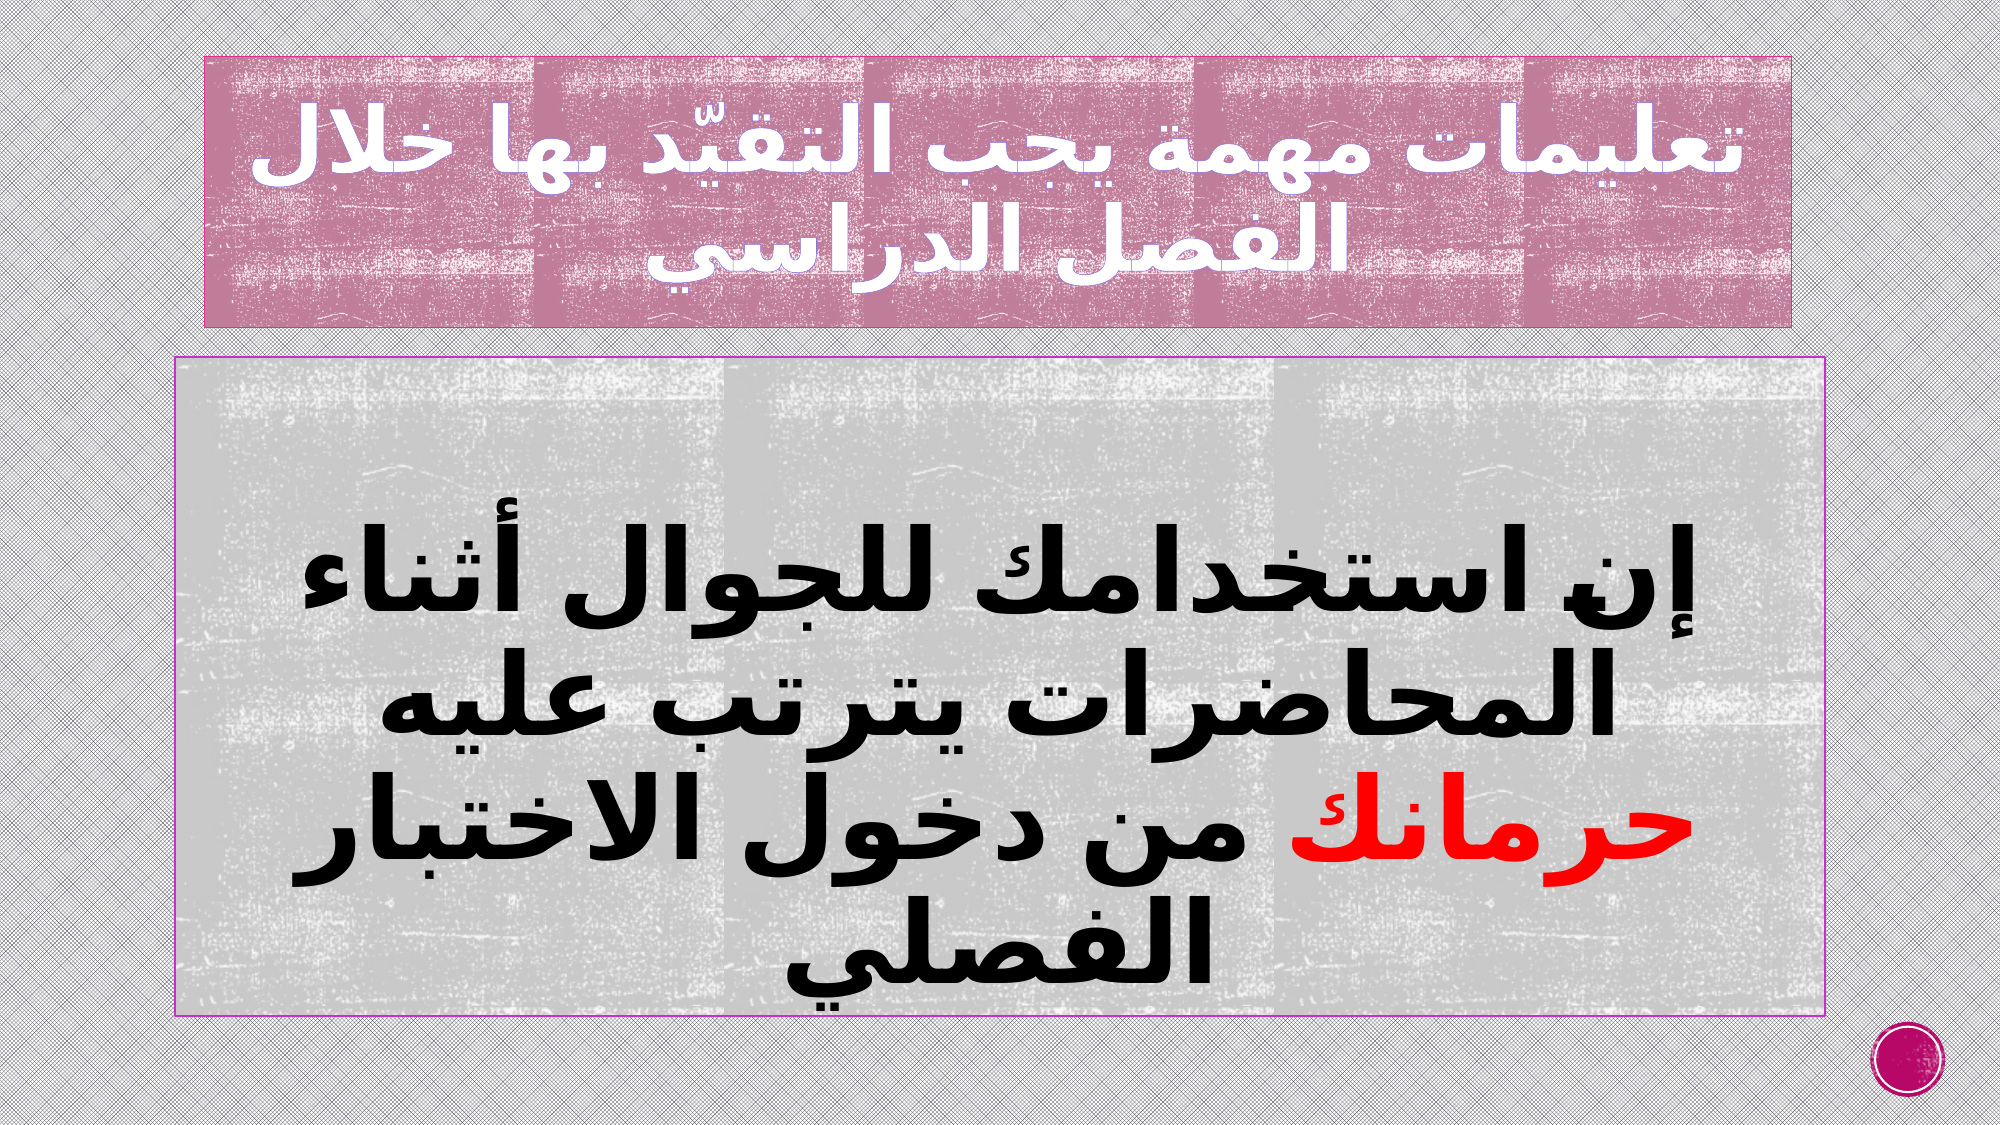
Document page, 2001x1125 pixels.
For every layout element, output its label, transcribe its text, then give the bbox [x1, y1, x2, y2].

list إن استخدامك للجوال أثناء المحاضرات يترتب عليه حرمانك من دخول الاختبار الفصلي [174, 356, 1826, 1017]
title تعليمات مهمة يجب التقيّد بها خلال الفصل الدراسي [204, 56, 1792, 328]
